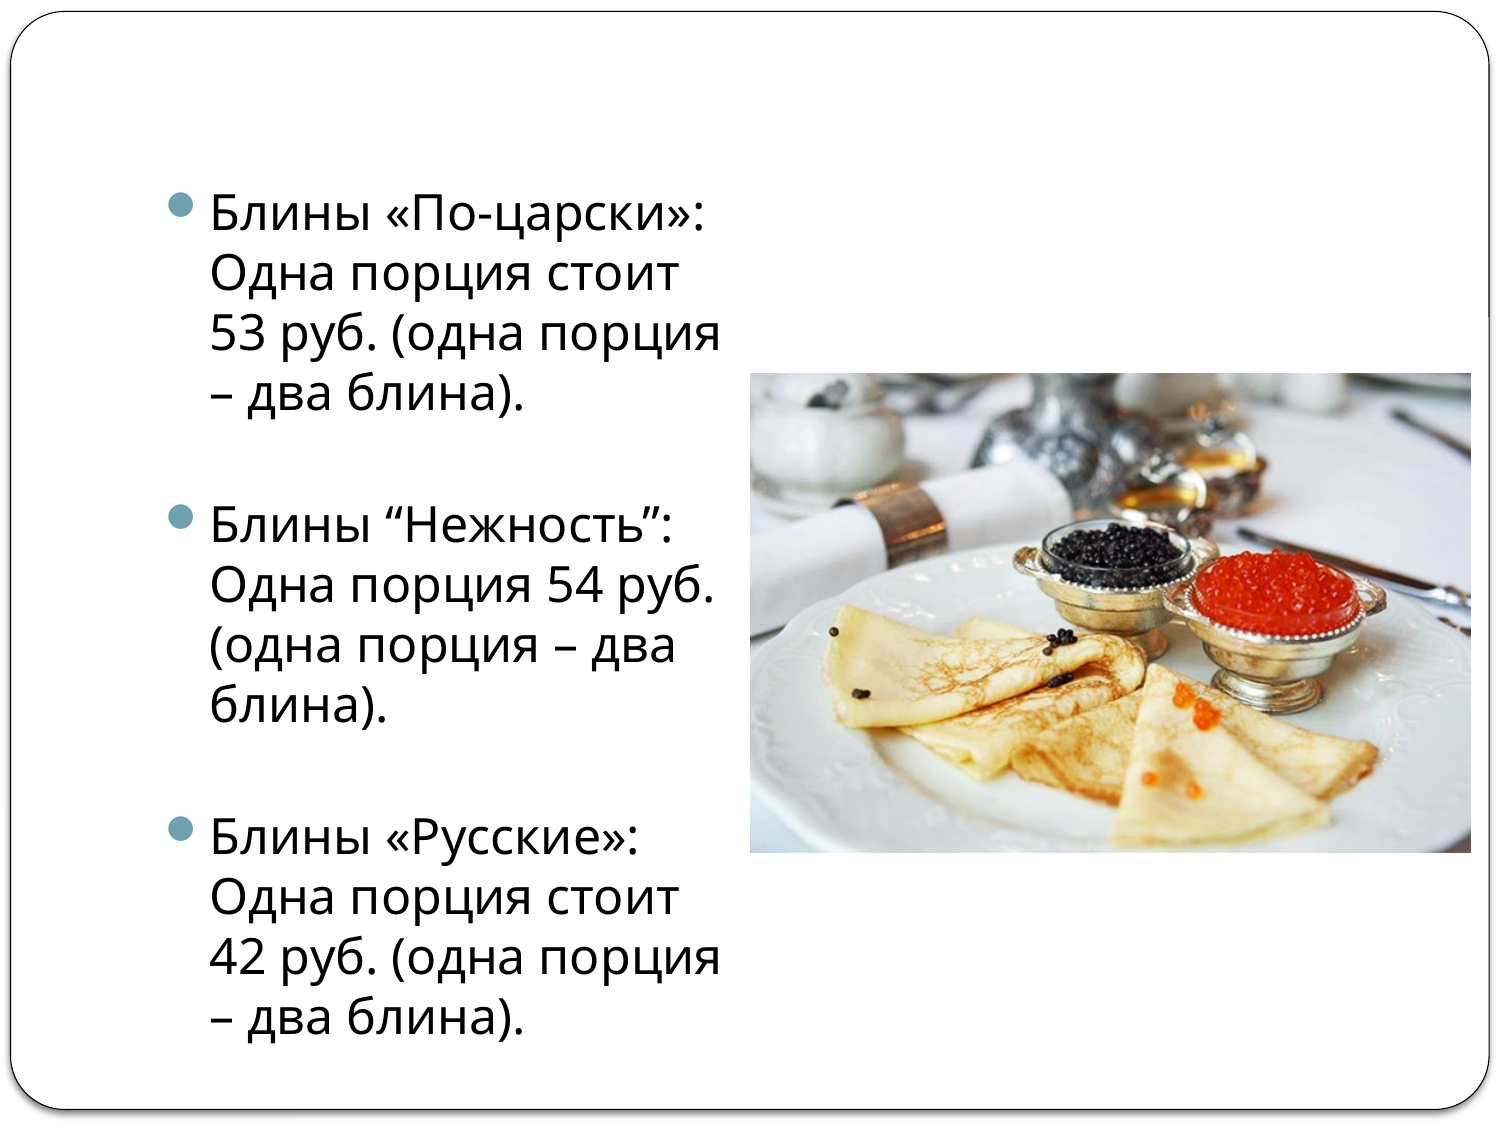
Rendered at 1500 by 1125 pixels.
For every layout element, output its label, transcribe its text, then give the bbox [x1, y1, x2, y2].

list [749, 373, 1471, 853]
list Блины «По-царски»: Одна порция стоит 53 руб. (одна порция – два блина). Блины “Нежность”: Одна порция 54 руб. (одна порция – два блина). Блины «Русские»: Одна порция стоит 42 руб. (одна порция – два блина). [150, 172, 765, 988]
